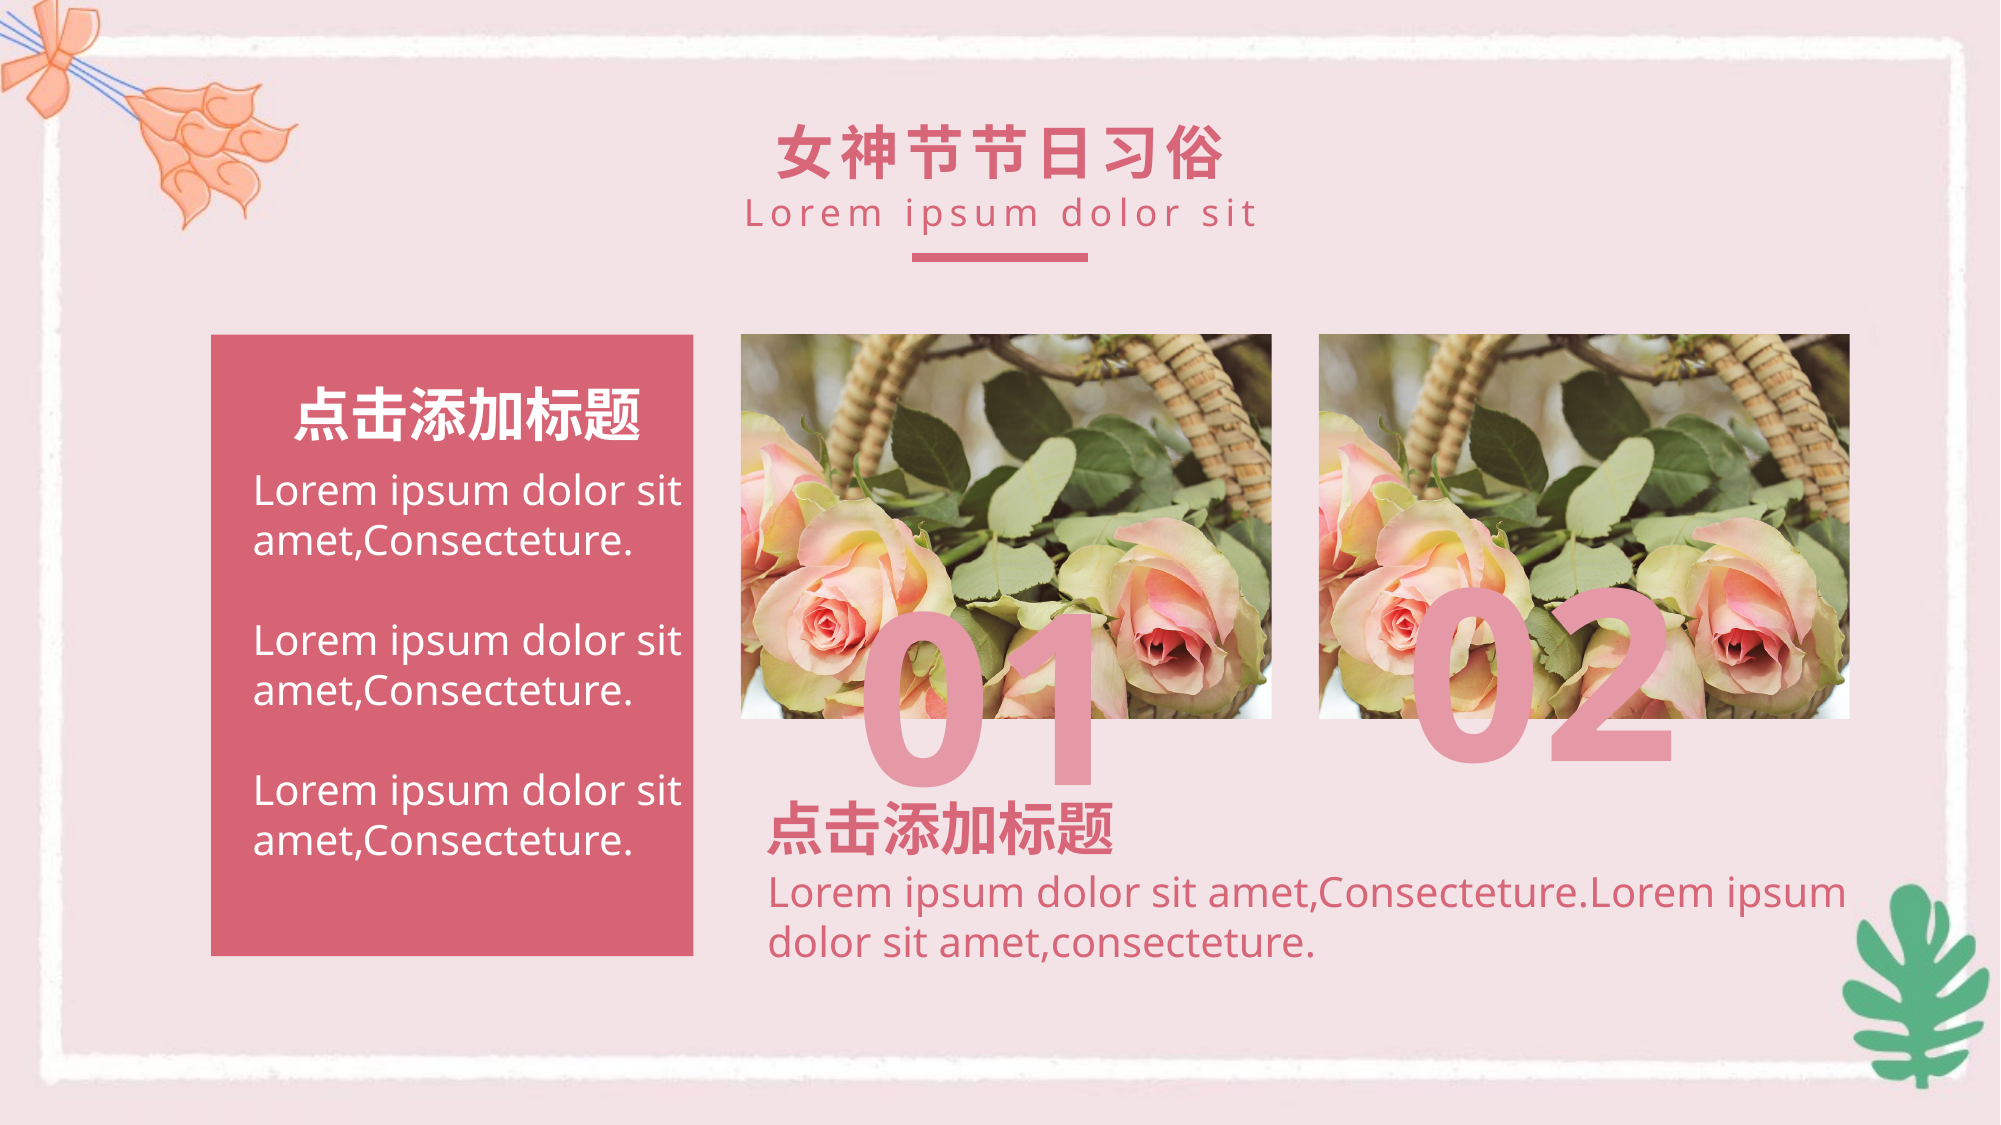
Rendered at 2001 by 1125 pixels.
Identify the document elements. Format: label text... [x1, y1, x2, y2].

text_box 01 [840, 719, 1144, 841]
text_box 02 [1391, 719, 1695, 817]
text_box Lorem ipsum dolor sit amet,Consecteture. Lorem ipsum dolor sit amet,Consecteture. Lorem ipsum dolor sit amet,Consecteture. [237, 456, 698, 922]
picture [0, 0, 2001, 1125]
text_box 点击添加标题 [750, 784, 1131, 870]
text_box 点击添加标题 [277, 370, 657, 456]
text_box [210, 334, 694, 957]
text_box Lorem ipsum dolor sit amet,Consecteture.Lorem ipsum dolor sit amet,consecteture. [752, 858, 2000, 973]
title 女神节节日习俗 [740, 92, 1260, 170]
text_box Lorem ipsum dolor sit [720, 170, 1280, 242]
